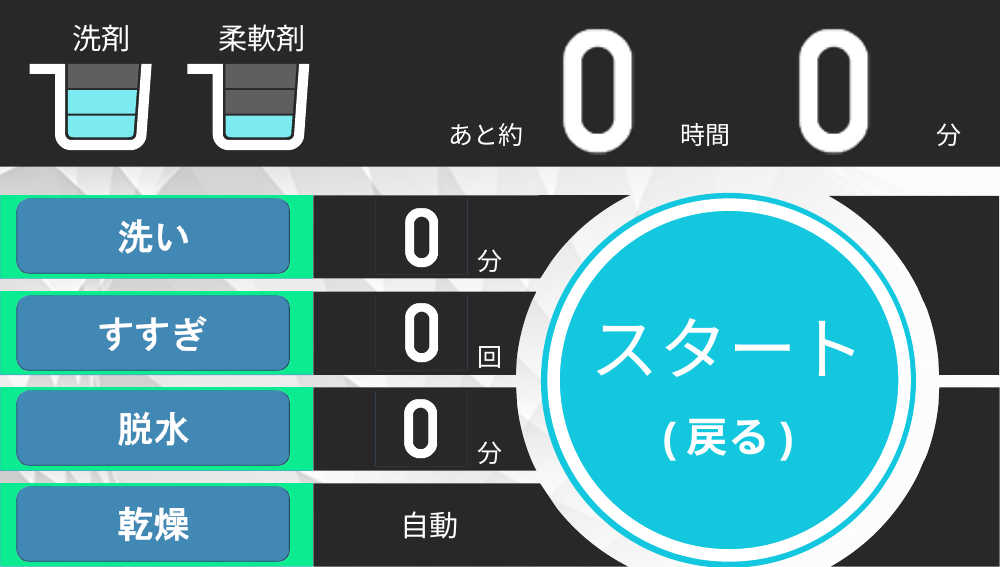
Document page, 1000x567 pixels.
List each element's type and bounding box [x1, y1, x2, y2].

picture [0, 167, 1000, 567]
picture [768, 23, 902, 157]
text_box [540, 192, 916, 567]
text_box [0, 0, 1000, 167]
picture [532, 23, 666, 157]
